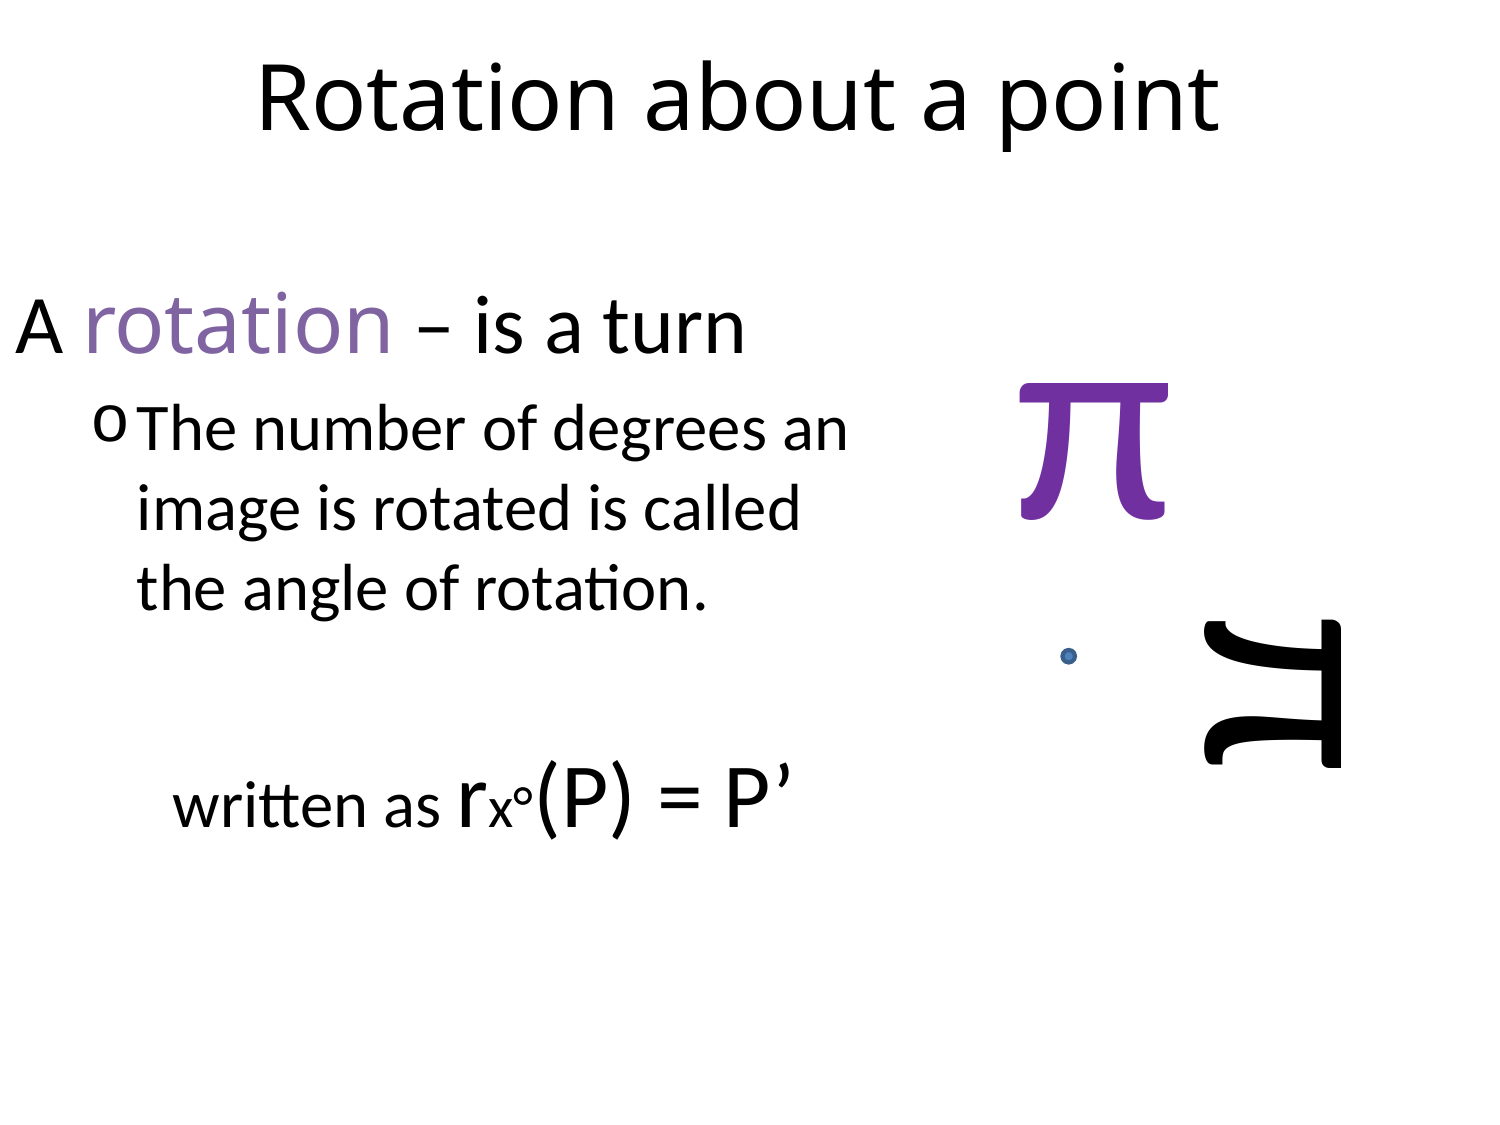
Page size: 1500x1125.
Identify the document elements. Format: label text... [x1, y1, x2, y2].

list A rotation – is a turn The number of degrees an image is rotated is called the angle of rotation. written as rx°(P) = P’ [0, 262, 913, 1050]
text_box π [999, 224, 1288, 585]
text_box [1060, 647, 1078, 665]
text_box π [1140, 599, 1500, 888]
title Rotation about a point [75, 0, 1425, 188]
